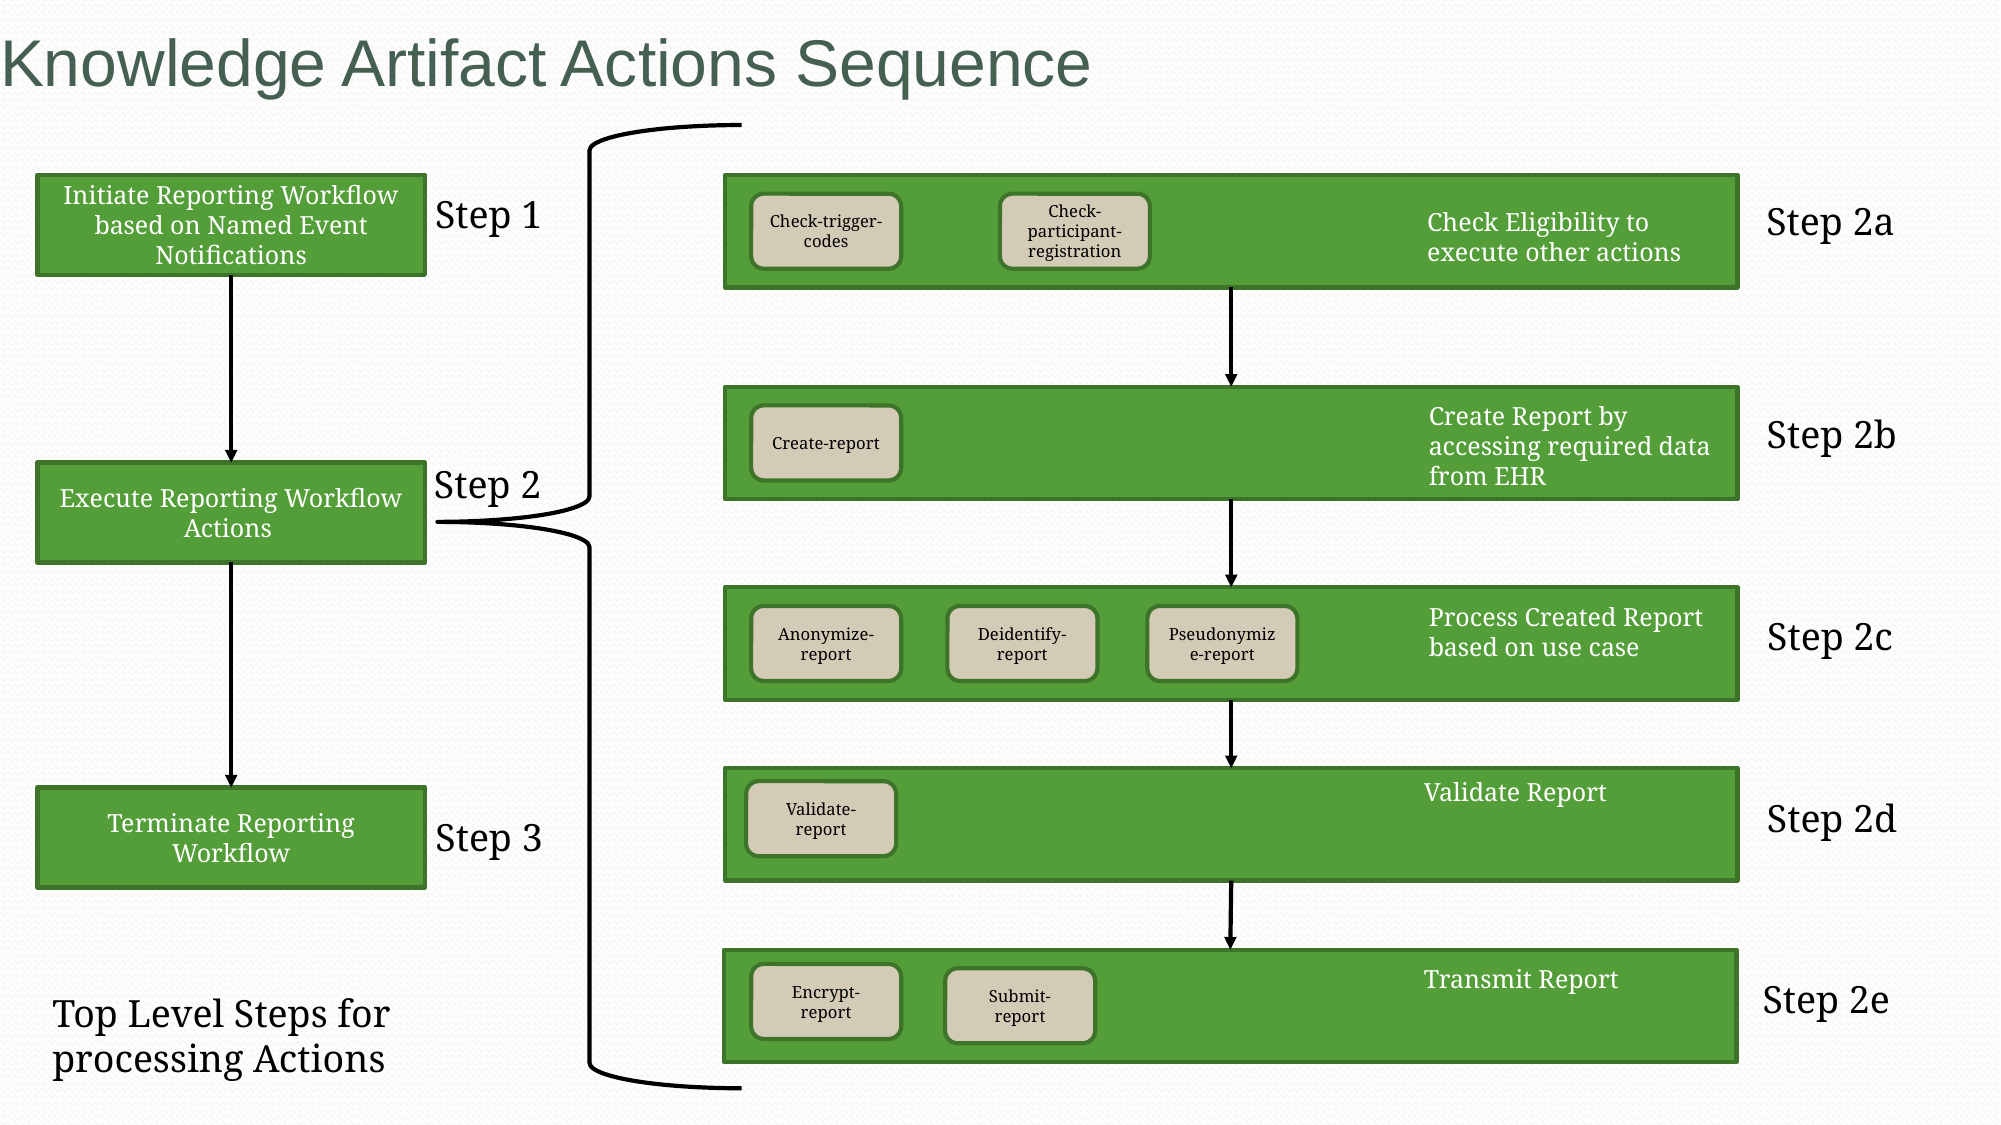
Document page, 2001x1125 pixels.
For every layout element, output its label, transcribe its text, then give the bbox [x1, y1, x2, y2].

text_box Validate Report [1408, 768, 1722, 814]
text_box [723, 585, 1740, 702]
text_box Execute Reporting Workflow Actions [35, 460, 427, 565]
text_box [723, 766, 1740, 883]
text_box Anonymize-report [749, 603, 904, 684]
text_box [723, 173, 1740, 290]
text_box Step 2b [1751, 403, 1912, 464]
text_box Process Created Report based on use case [1414, 593, 1727, 669]
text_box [1225, 948, 1237, 956]
text_box Submit-report [943, 966, 1098, 1046]
text_box Step 3 [420, 806, 558, 867]
text_box Validate-report [744, 779, 899, 859]
text_box Initiate Reporting Workflow based on Named Event Notifications [35, 173, 427, 277]
text_box Step 2e [1747, 968, 1905, 1028]
text_box Deidentify-report [945, 603, 1100, 684]
text_box [723, 385, 1740, 501]
text_box Check-participant-registration [997, 191, 1153, 271]
text_box Check-trigger-codes [749, 191, 904, 271]
text_box Check Eligibility to execute other actions [1412, 199, 1725, 274]
text_box Terminate Reporting Workflow [35, 785, 427, 890]
text_box Top Level Steps for processing Actions [37, 982, 438, 1087]
text_box [722, 948, 1739, 1064]
title Knowledge Artifact Actions Sequence [0, 12, 1801, 101]
text_box Step 2c [1752, 605, 1908, 666]
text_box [227, 460, 234, 467]
text_box Step 1 [420, 184, 558, 244]
text_box Step 2a [1751, 190, 1910, 251]
text_box Pseudonymize-report [1145, 603, 1300, 684]
text_box [436, 124, 742, 1090]
text_box Create Report by accessing required data from EHR [1414, 393, 1727, 498]
text_box Transmit Report [1408, 956, 1722, 1001]
text_box Encrypt-report [749, 961, 904, 1042]
text_box Step 2d [1752, 787, 1913, 848]
text_box Create-report [749, 403, 904, 483]
text_box Step 2 [419, 453, 557, 514]
